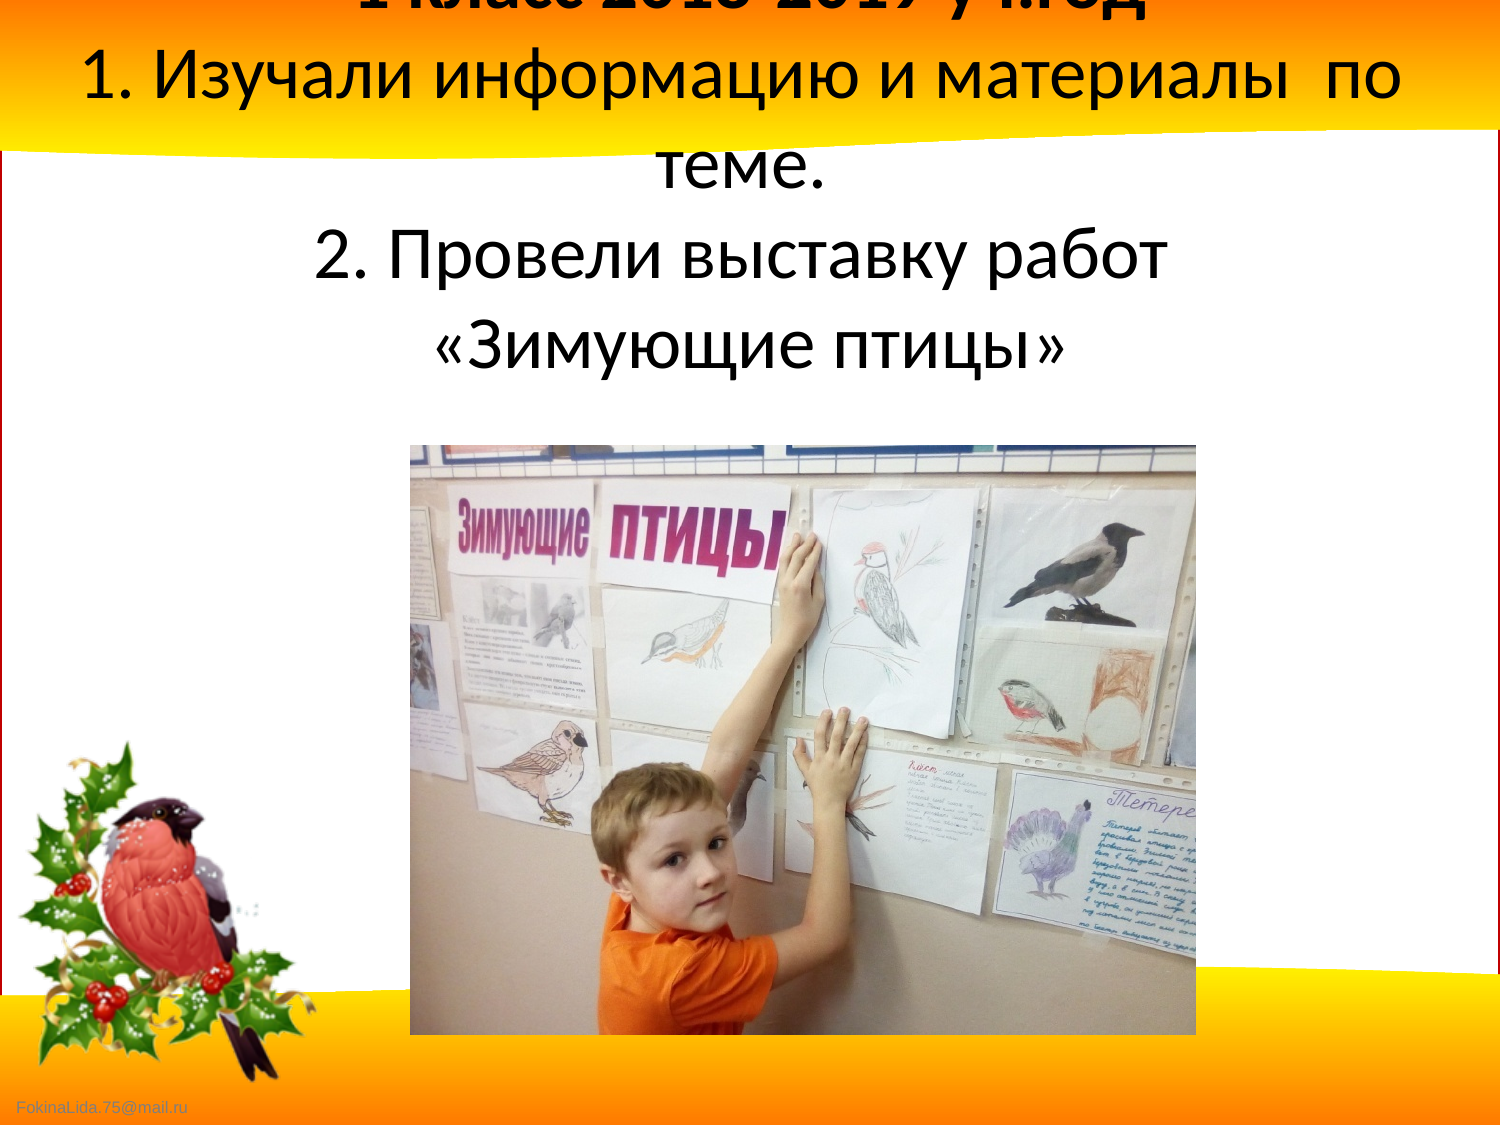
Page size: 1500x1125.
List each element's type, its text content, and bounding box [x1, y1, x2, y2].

picture [409, 445, 1196, 1035]
title 1 класс 2018-2019 уч.год 1. Изучали информацию и материалы по теме. 2. Провели выставку работ «Зимующие птицы» [0, 58, 1500, 260]
picture [0, 739, 357, 1125]
